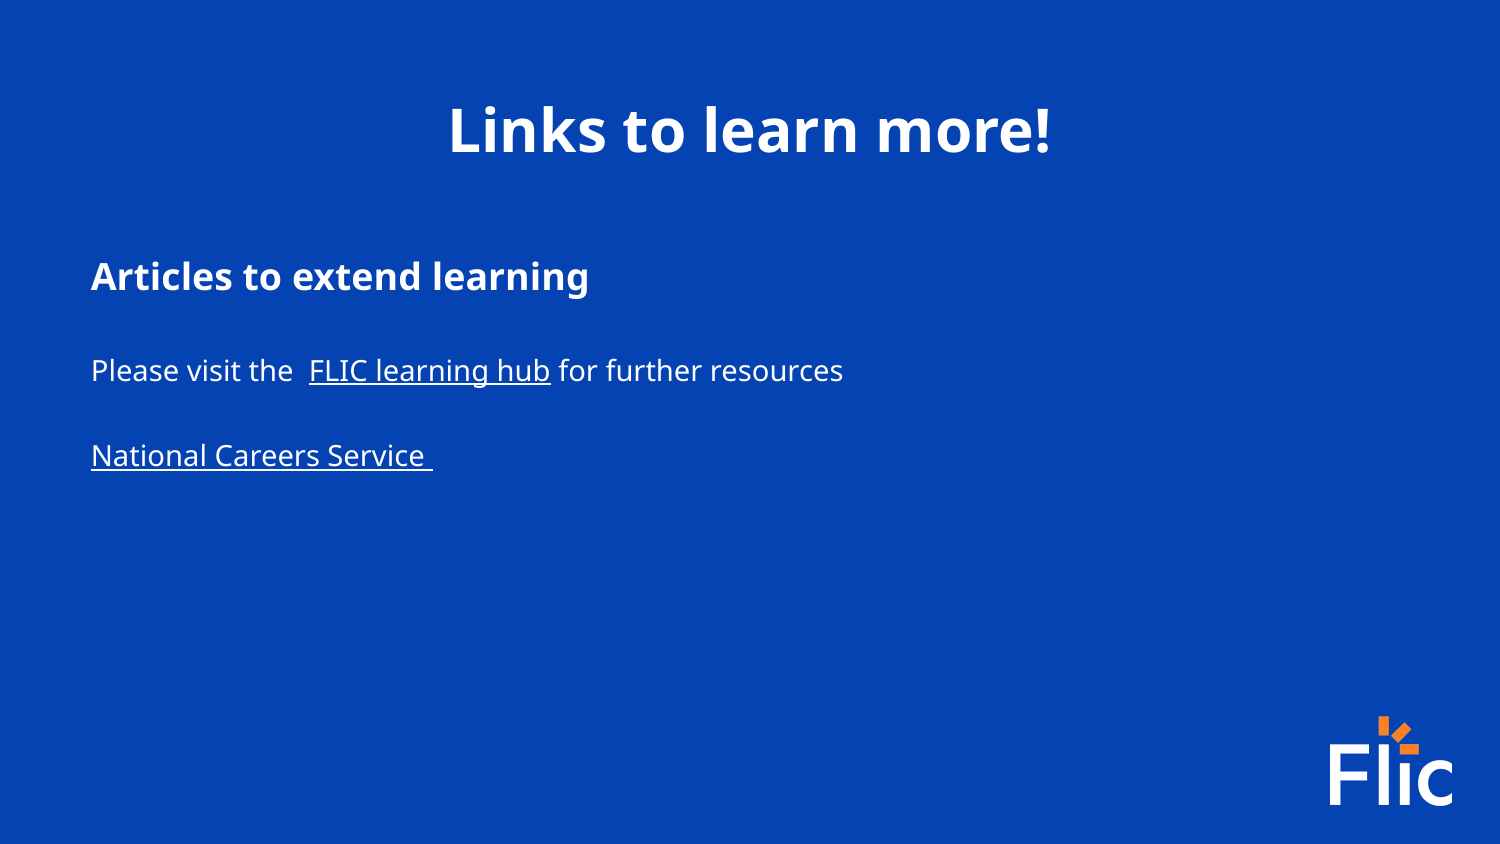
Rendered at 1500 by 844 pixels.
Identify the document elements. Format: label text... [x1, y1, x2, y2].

picture [1330, 716, 1452, 806]
text_box Links to learn more! [268, 66, 1231, 180]
text_box Articles to extend learning Please visit the FLIC learning hub for further resources National Careers Service [75, 187, 1368, 601]
